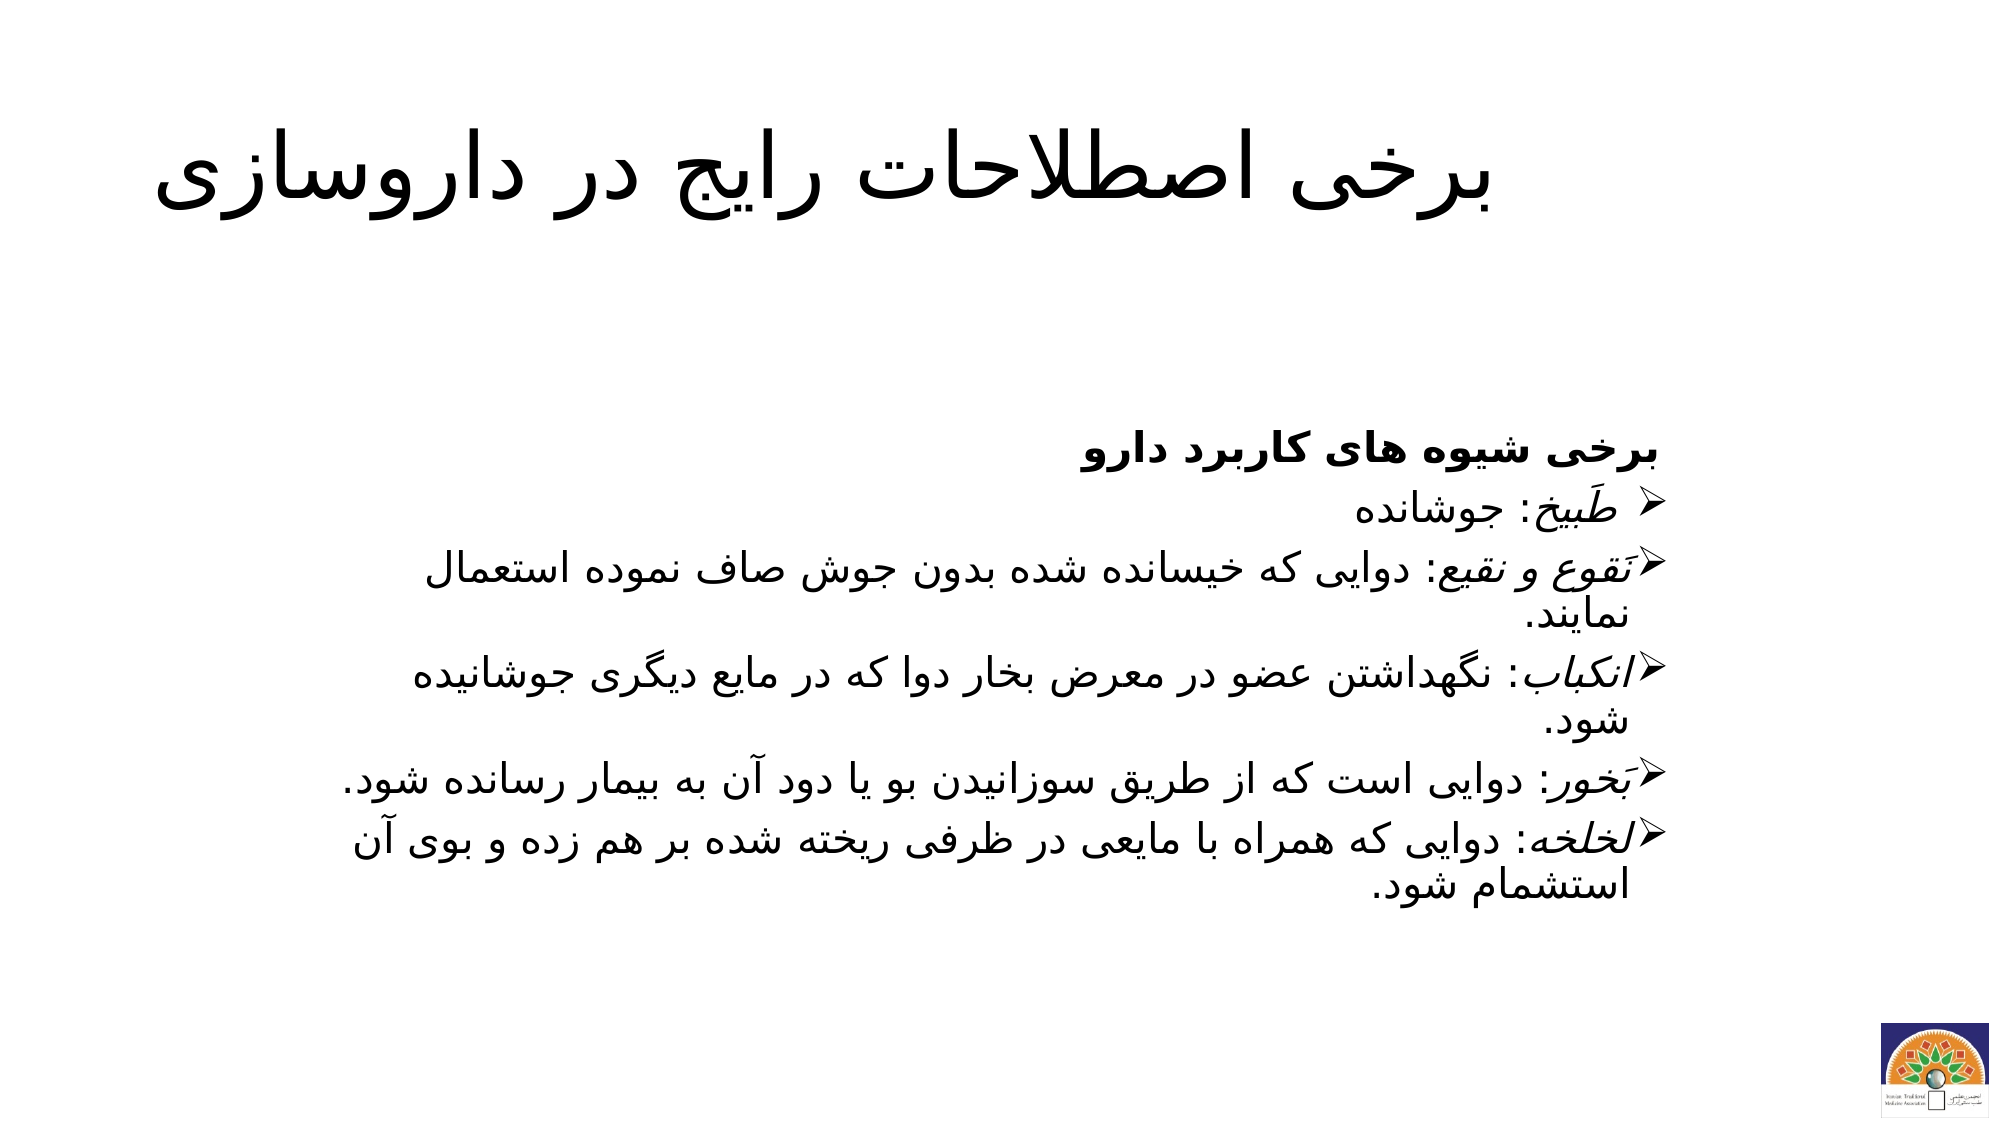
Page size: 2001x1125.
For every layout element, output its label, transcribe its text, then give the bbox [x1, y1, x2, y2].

title برخی اصطلاحات رایج در داروسازی [137, 59, 1863, 278]
list برخی شیوه های کاربرد دارو طَبیخ: جوشانده نَقوع و نقیع: دوایی که خیسانده شده بدون جوش صاف نموده استعمال نمایند. انکباب: نگهداشتن عضو در معرض بخار دوا که در مایع دیگری جوشانیده شود. بَخور: دوایی است که از طریق سوزانیدن بو یا دود آن به بیمار رسانده شود. لخلخه: دوایی که همراه با مایعی در ظرفی ریخته شده بر هم زده و بوی آن استشمام شود. [324, 418, 1675, 946]
picture [1881, 1023, 1990, 1118]
